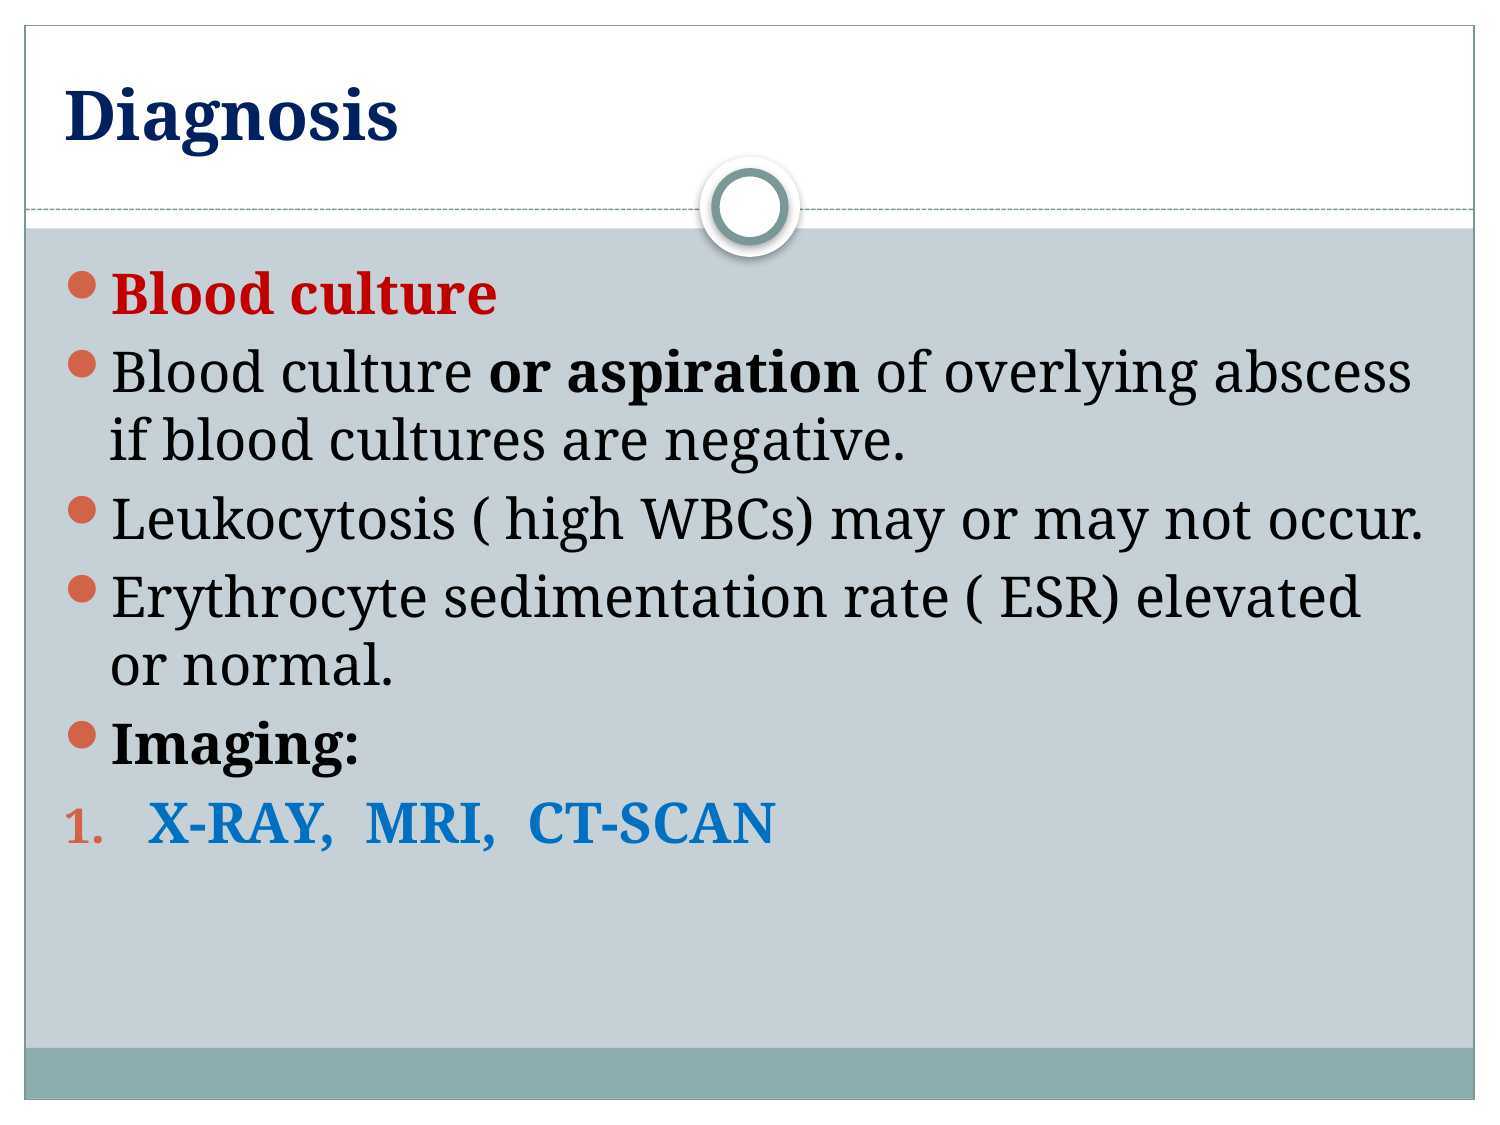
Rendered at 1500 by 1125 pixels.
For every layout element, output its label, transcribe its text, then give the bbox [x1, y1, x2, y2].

title Diagnosis [49, 37, 1450, 162]
list Blood culture Blood culture or aspiration of overlying abscess if blood cultures are negative. Leukocytosis ( high WBCs) may or may not occur. Erythrocyte sedimentation rate ( ESR) elevated or normal. Imaging: X-RAY, MRI, CT-SCAN [49, 250, 1445, 1001]
